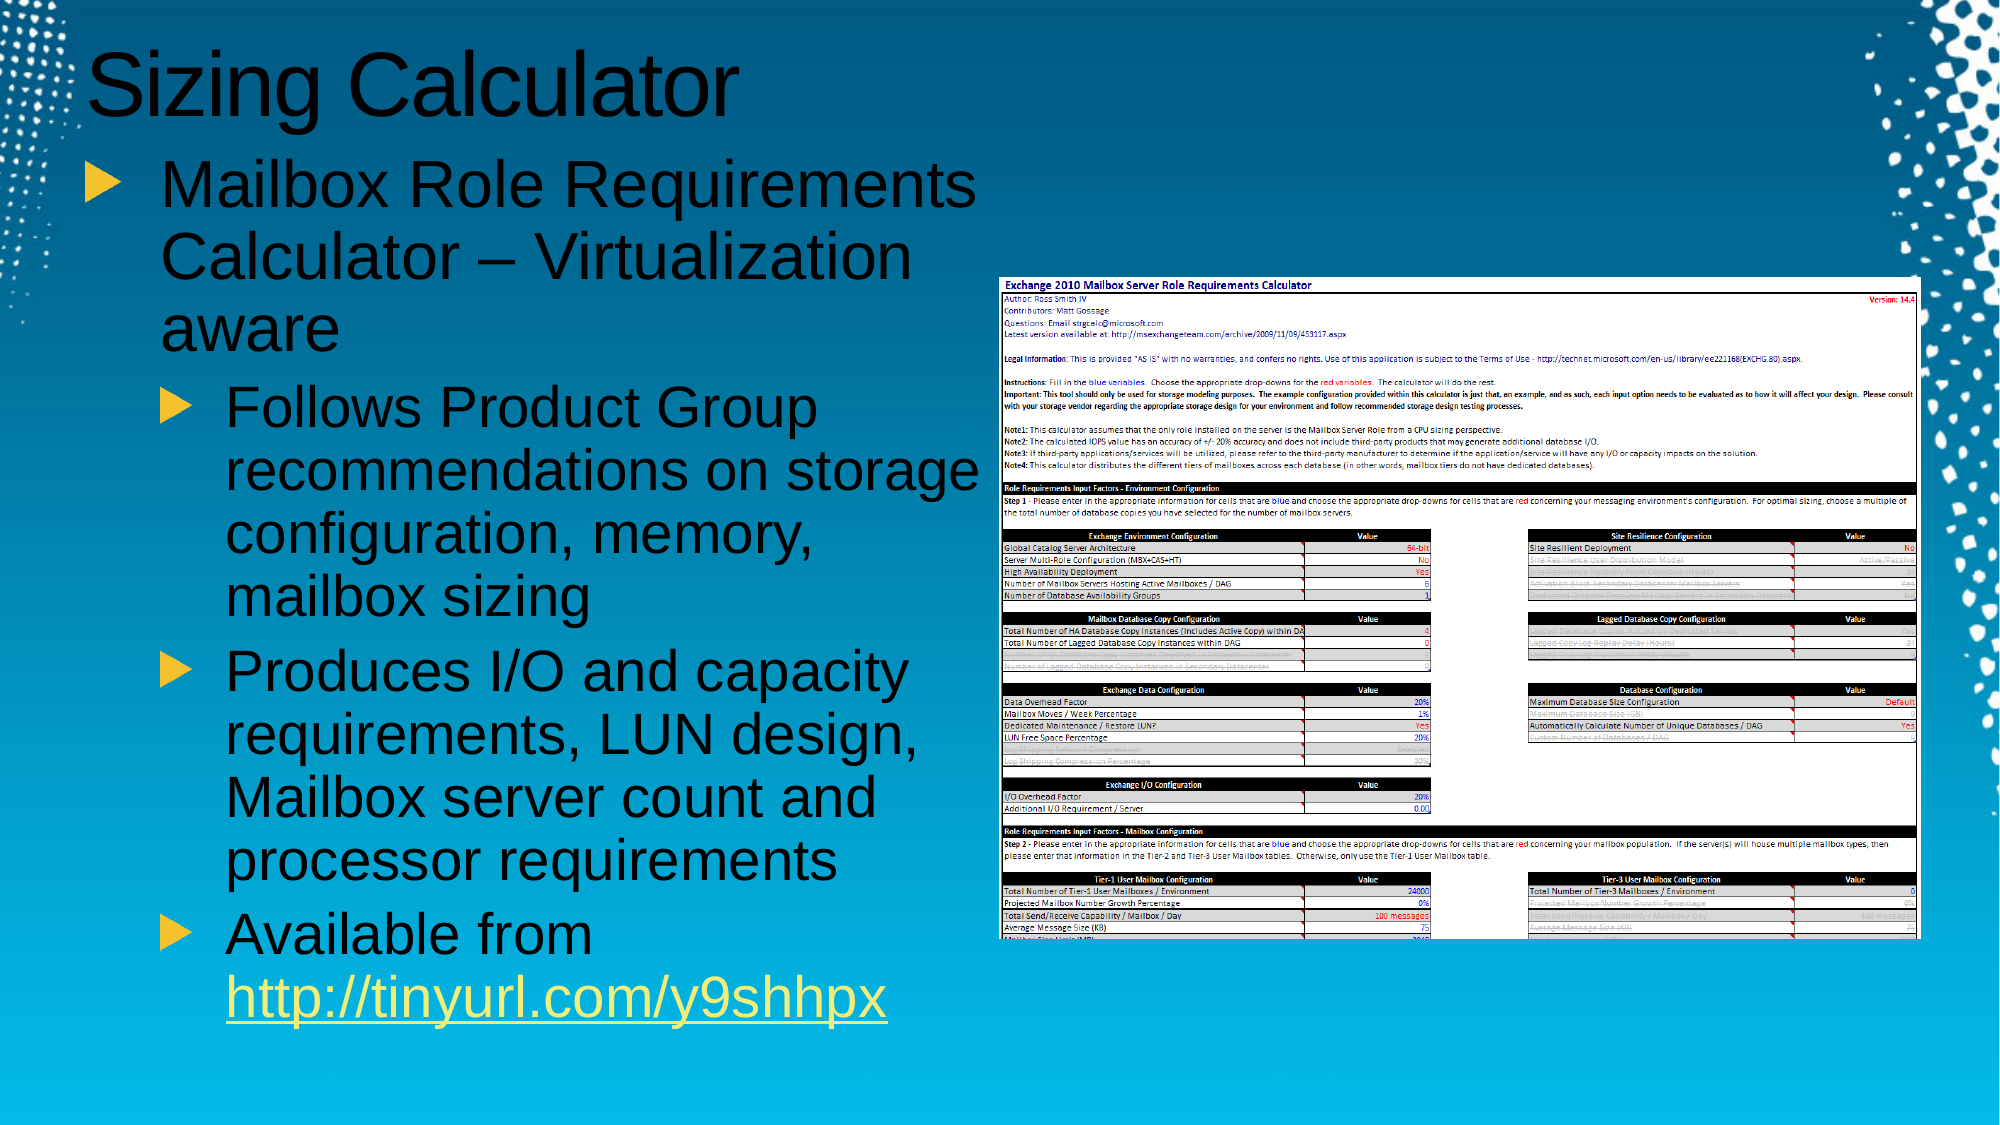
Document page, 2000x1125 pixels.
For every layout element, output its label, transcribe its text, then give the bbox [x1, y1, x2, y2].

picture [1928, 399, 1939, 415]
picture [1911, 223, 1918, 230]
picture [1957, 187, 1971, 200]
picture [1991, 747, 2000, 765]
picture [1963, 535, 1977, 550]
picture [0, 24, 9, 33]
picture [1898, 188, 1912, 198]
picture [1968, 481, 1978, 492]
picture [29, 27, 38, 38]
picture [55, 62, 62, 69]
picture [1992, 438, 2000, 448]
picture [161, 652, 190, 686]
picture [1935, 431, 1946, 449]
picture [41, 59, 48, 67]
picture [1972, 312, 1985, 322]
picture [1979, 657, 1995, 676]
picture [1974, 683, 1985, 694]
picture [1955, 246, 1965, 256]
picture [1935, 0, 2000, 306]
picture [1900, 240, 1912, 254]
picture [1942, 269, 1953, 276]
picture [6, 97, 12, 105]
picture [1920, 257, 1932, 264]
picture [38, 74, 47, 80]
picture [10, 69, 17, 78]
picture [1991, 637, 2000, 652]
picture [1946, 525, 1956, 533]
picture [33, 116, 40, 124]
picture [3, 10, 11, 18]
picture [1929, 27, 1945, 45]
picture [1945, 213, 1955, 220]
picture [1952, 502, 1967, 516]
picture [1995, 582, 2000, 595]
picture [54, 76, 60, 83]
picture [33, 88, 42, 97]
picture [86, 162, 119, 201]
picture [16, 22, 23, 34]
picture [1889, 152, 1901, 166]
picture [16, 143, 21, 151]
picture [1935, 379, 1948, 391]
picture [34, 101, 43, 111]
picture [1946, 155, 1961, 167]
picture [11, 55, 21, 64]
picture [1969, 625, 1985, 642]
picture [1958, 445, 1968, 460]
picture [1932, 235, 1943, 241]
picture [1921, 0, 1934, 8]
picture [1930, 291, 1941, 297]
picture [1925, 87, 1941, 99]
picture [1950, 359, 1960, 366]
picture [1955, 557, 1965, 573]
picture [30, 14, 40, 23]
picture [161, 915, 190, 949]
picture [1981, 604, 2000, 620]
picture [28, 42, 36, 53]
picture [1941, 324, 1952, 332]
picture [31, 131, 37, 138]
picture [56, 47, 64, 55]
picture [1980, 460, 1987, 469]
picture [1925, 141, 1935, 155]
picture [1935, 177, 1945, 189]
picture [1988, 547, 2000, 561]
picture [1972, 570, 1986, 583]
picture [1978, 517, 1987, 527]
picture [0, 40, 9, 45]
picture [1963, 278, 1976, 291]
picture [1915, 109, 1924, 119]
picture [42, 31, 53, 39]
list Mailbox Role Requirements Calculator – Virtualization aware Follows Product Group recommendations on storage configuration, memory, mailbox sizing Produces I/O and capacity requirements, LUN design, Mailbox server count and processor requirements Available from http://tinyurl.com/y9shhpx [85, 149, 990, 1125]
picture [1892, 212, 1902, 216]
picture [1914, 164, 1923, 177]
picture [1994, 382, 2000, 391]
picture [9, 84, 15, 91]
picture [18, 13, 26, 19]
title Sizing Calculator [85, 37, 1914, 138]
picture [1960, 392, 1970, 403]
picture [1948, 413, 1958, 424]
picture [1990, 492, 2000, 505]
picture [161, 388, 190, 422]
picture [33, 0, 42, 10]
picture [1984, 349, 1992, 357]
picture [1000, 274, 1930, 938]
picture [58, 32, 66, 41]
picture [1983, 404, 1992, 414]
picture [47, 0, 57, 10]
picture [1970, 426, 1980, 436]
picture [45, 16, 55, 24]
picture [13, 41, 25, 49]
picture [24, 72, 32, 79]
picture [1982, 714, 1993, 729]
picture [1963, 335, 1972, 344]
picture [17, 129, 23, 136]
picture [1942, 465, 1958, 483]
picture [18, 0, 29, 6]
picture [26, 57, 34, 68]
picture [43, 42, 49, 53]
picture [1922, 200, 1934, 207]
picture [0, 155, 5, 163]
picture [1938, 122, 1950, 133]
picture [1953, 301, 1962, 312]
picture [1926, 344, 1939, 358]
picture [1973, 368, 1982, 380]
picture [1993, 321, 2000, 339]
picture [1963, 589, 1976, 607]
picture [1988, 691, 2000, 709]
